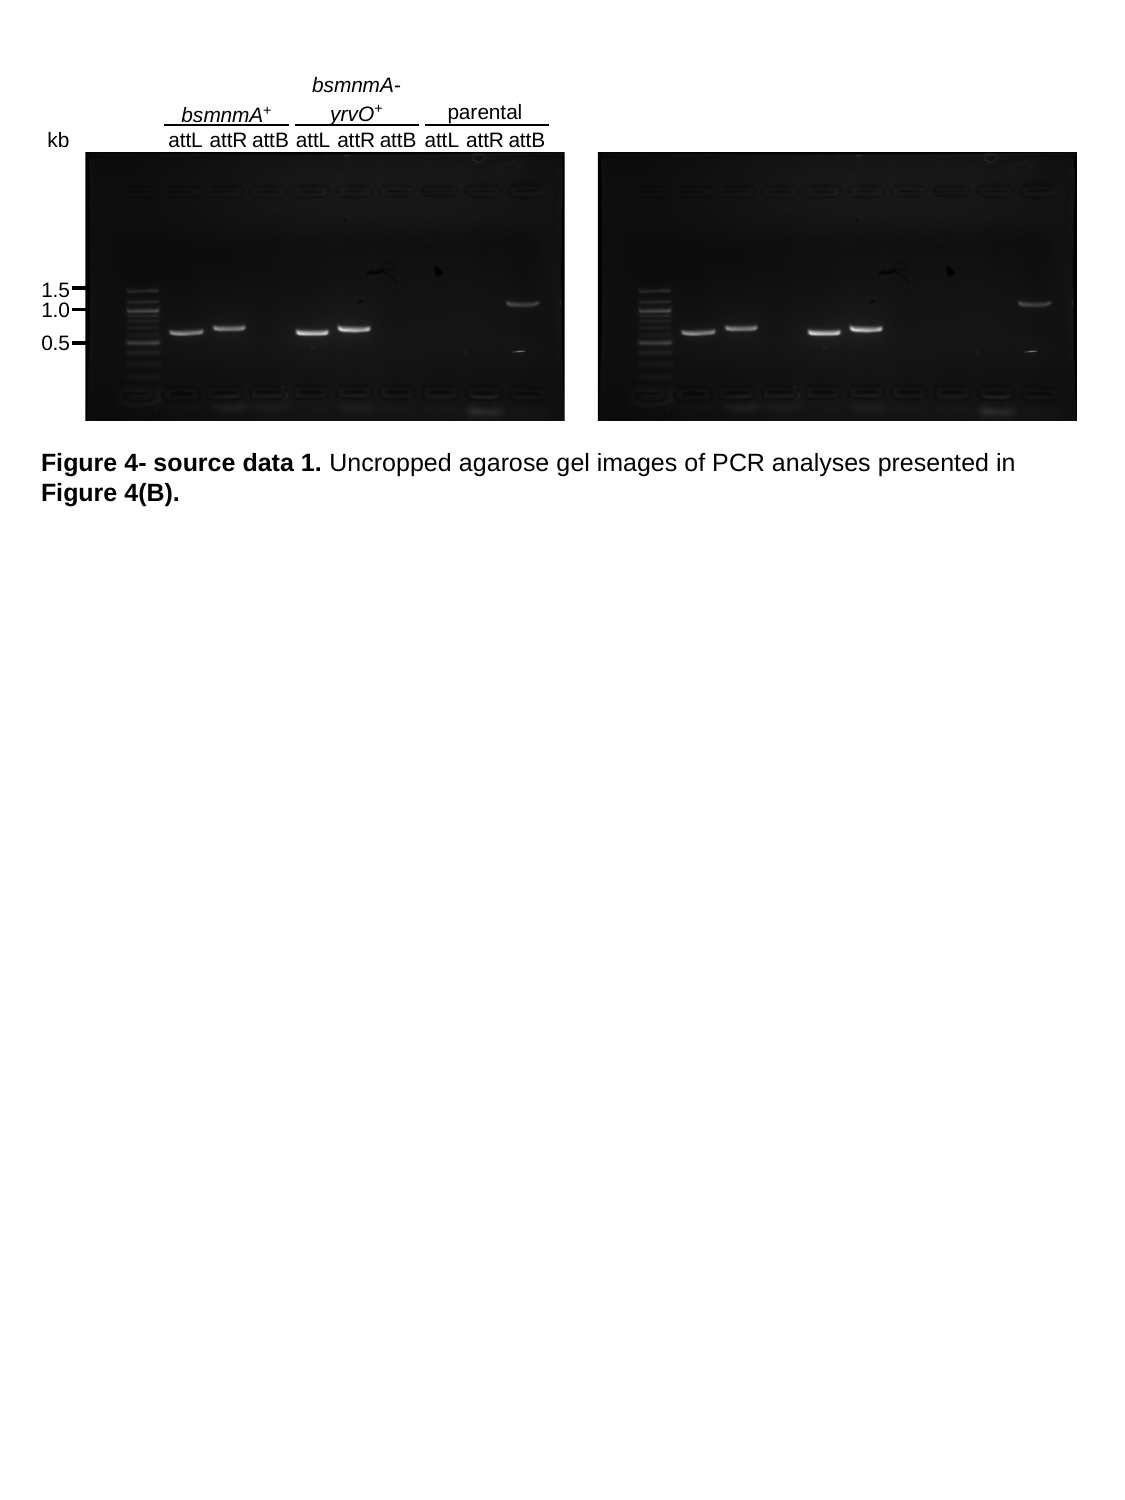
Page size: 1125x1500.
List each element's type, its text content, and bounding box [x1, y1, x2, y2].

text_box Figure 4- source data 1. Uncropped agarose gel images of PCR analyses presented in Figure 4(B). [26, 438, 1109, 514]
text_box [26, 65, 1077, 420]
